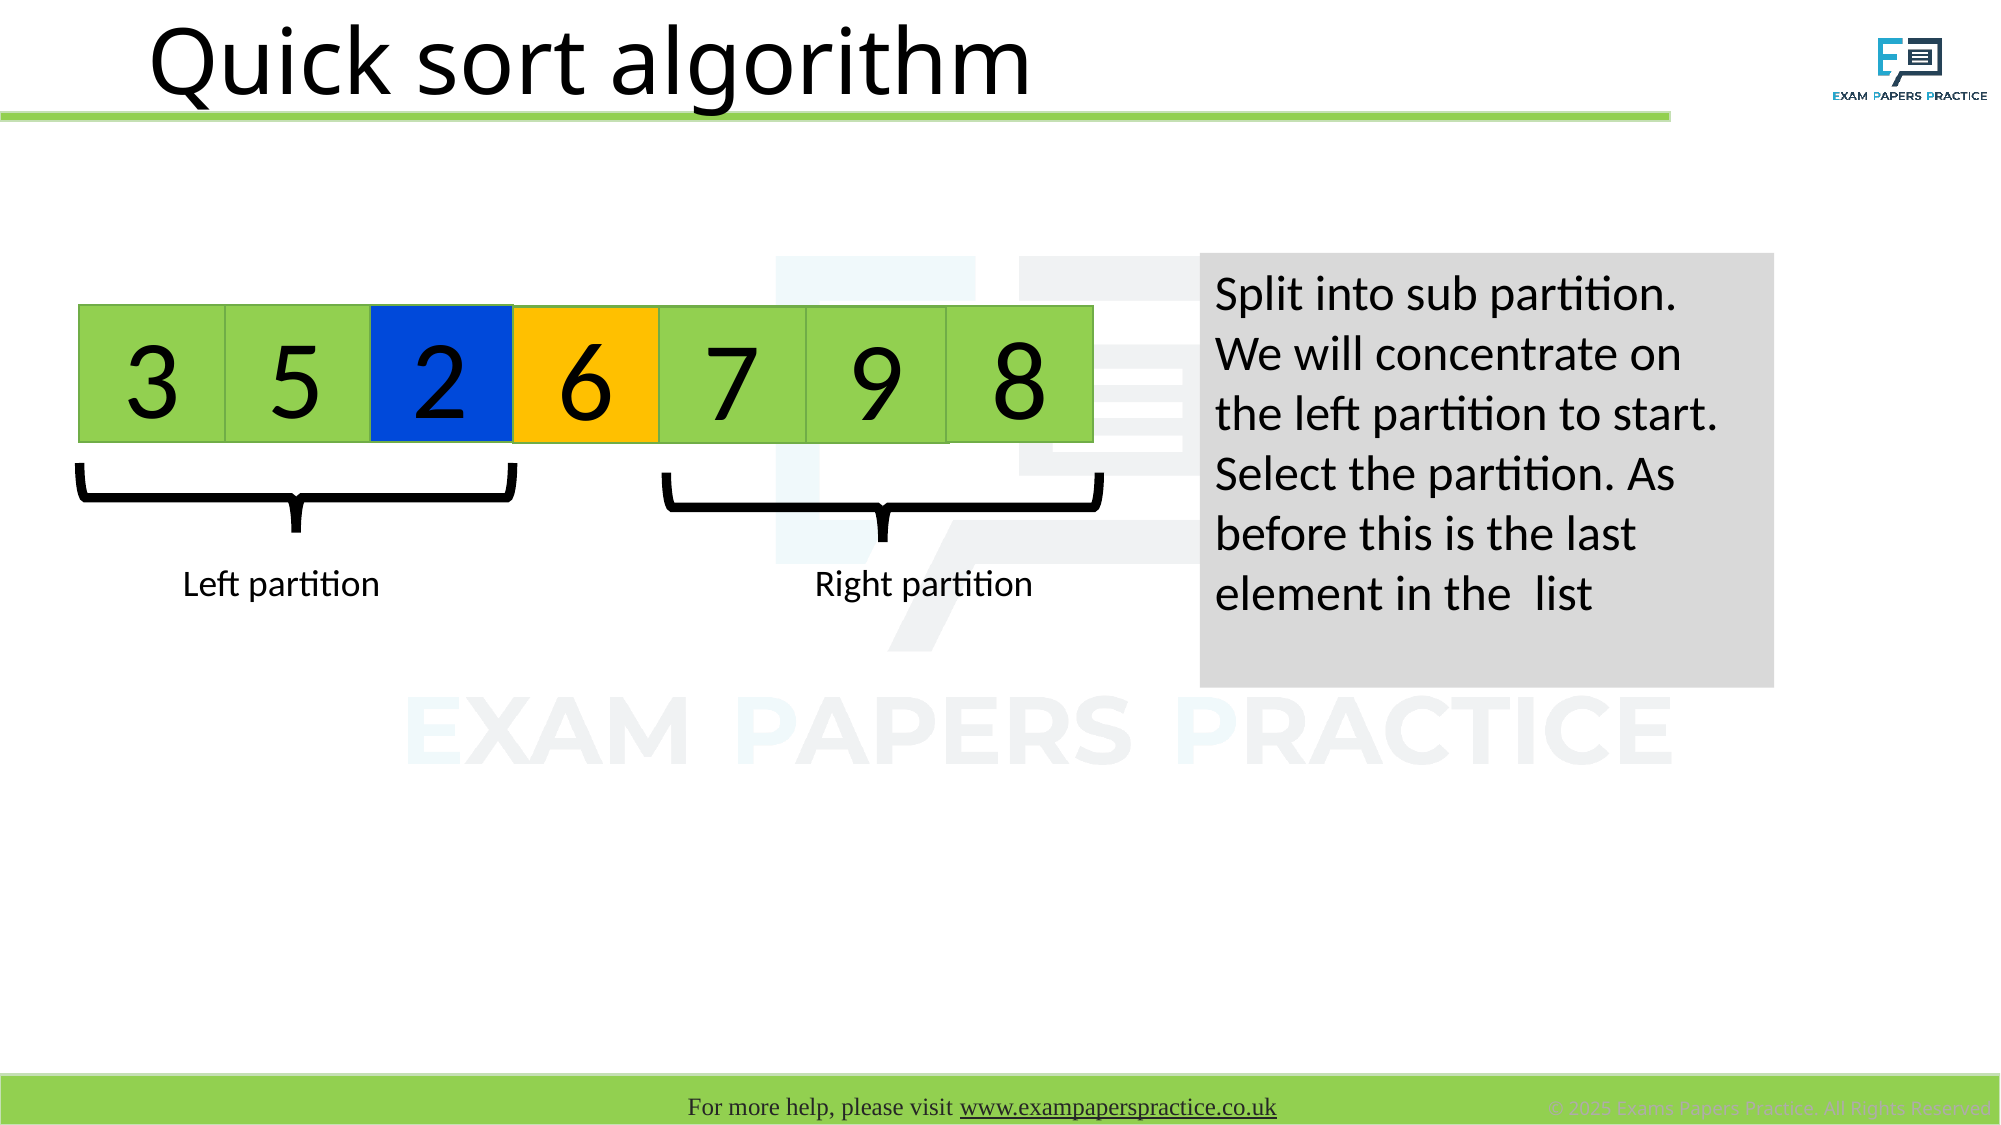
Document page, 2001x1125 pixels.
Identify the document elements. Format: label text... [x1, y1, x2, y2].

text_box 3 [78, 304, 226, 443]
text_box 8 [945, 305, 1094, 443]
text_box Right partition [799, 552, 1163, 612]
text_box 9 [807, 305, 950, 444]
text_box 2 [371, 304, 514, 443]
text_box 6 [512, 305, 658, 444]
text_box Split into sub partition. We will concentrate on the left partition to start. Select the partition. As before this is the last element in the list [1199, 252, 1775, 688]
text_box [79, 462, 514, 533]
text_box 5 [226, 304, 371, 443]
text_box 7 [658, 305, 807, 444]
title Quick sort algorithm [132, 0, 1200, 162]
text_box [665, 472, 1100, 543]
text_box Left partition [168, 552, 532, 612]
